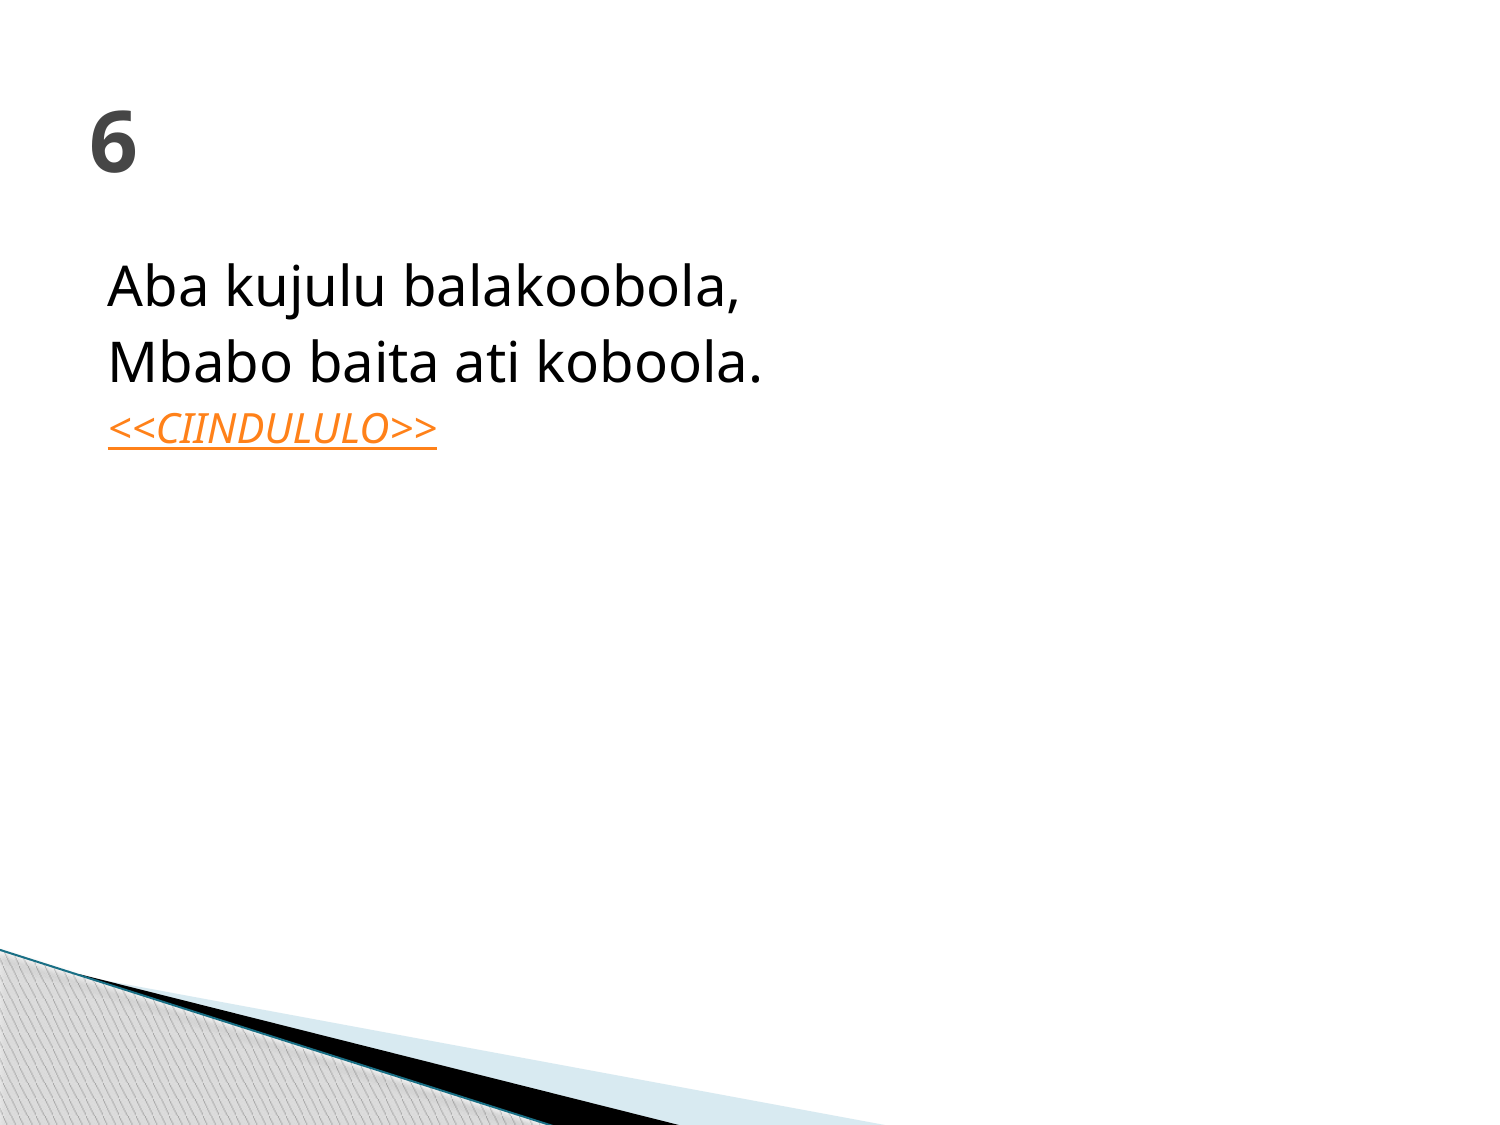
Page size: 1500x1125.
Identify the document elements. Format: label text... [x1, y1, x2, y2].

title 6 [75, 45, 1425, 233]
list Aba kujulu balakoobola, Mbabo baita ati koboola. <<CIINDULULO>> [75, 243, 1425, 986]
